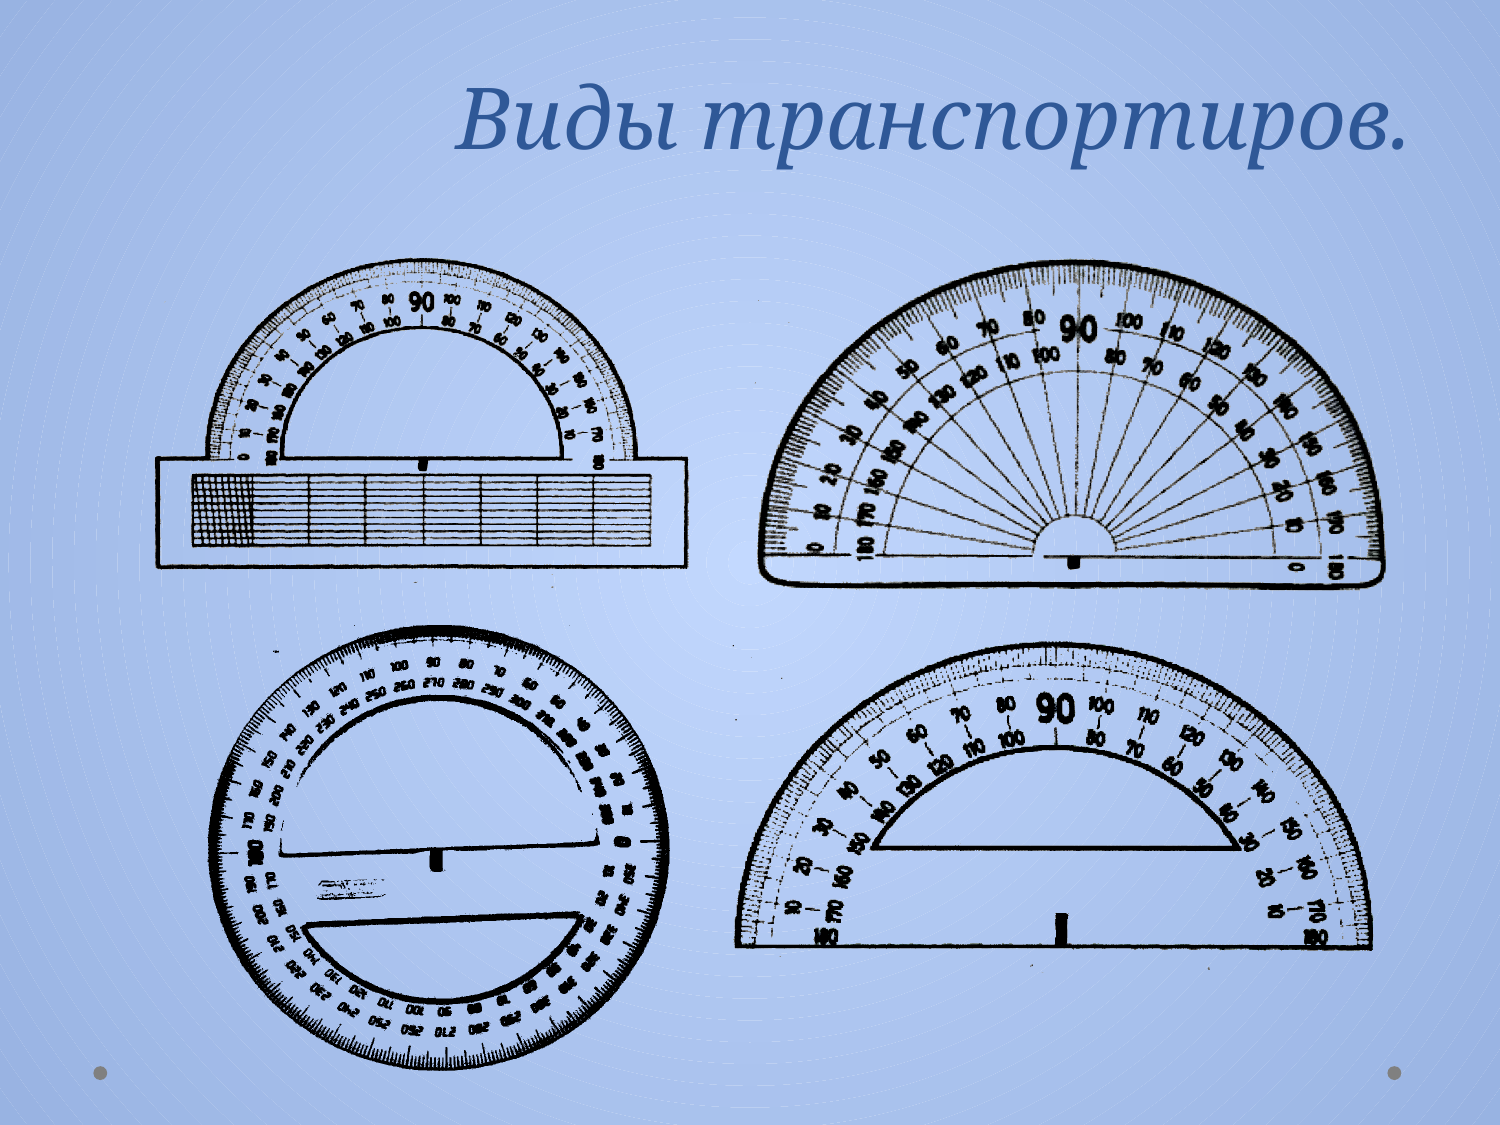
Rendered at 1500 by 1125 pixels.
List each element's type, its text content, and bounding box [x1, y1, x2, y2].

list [152, 245, 705, 589]
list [726, 620, 1380, 977]
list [198, 620, 672, 1082]
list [749, 257, 1394, 601]
title Виды транспортиров. [194, 66, 1474, 175]
